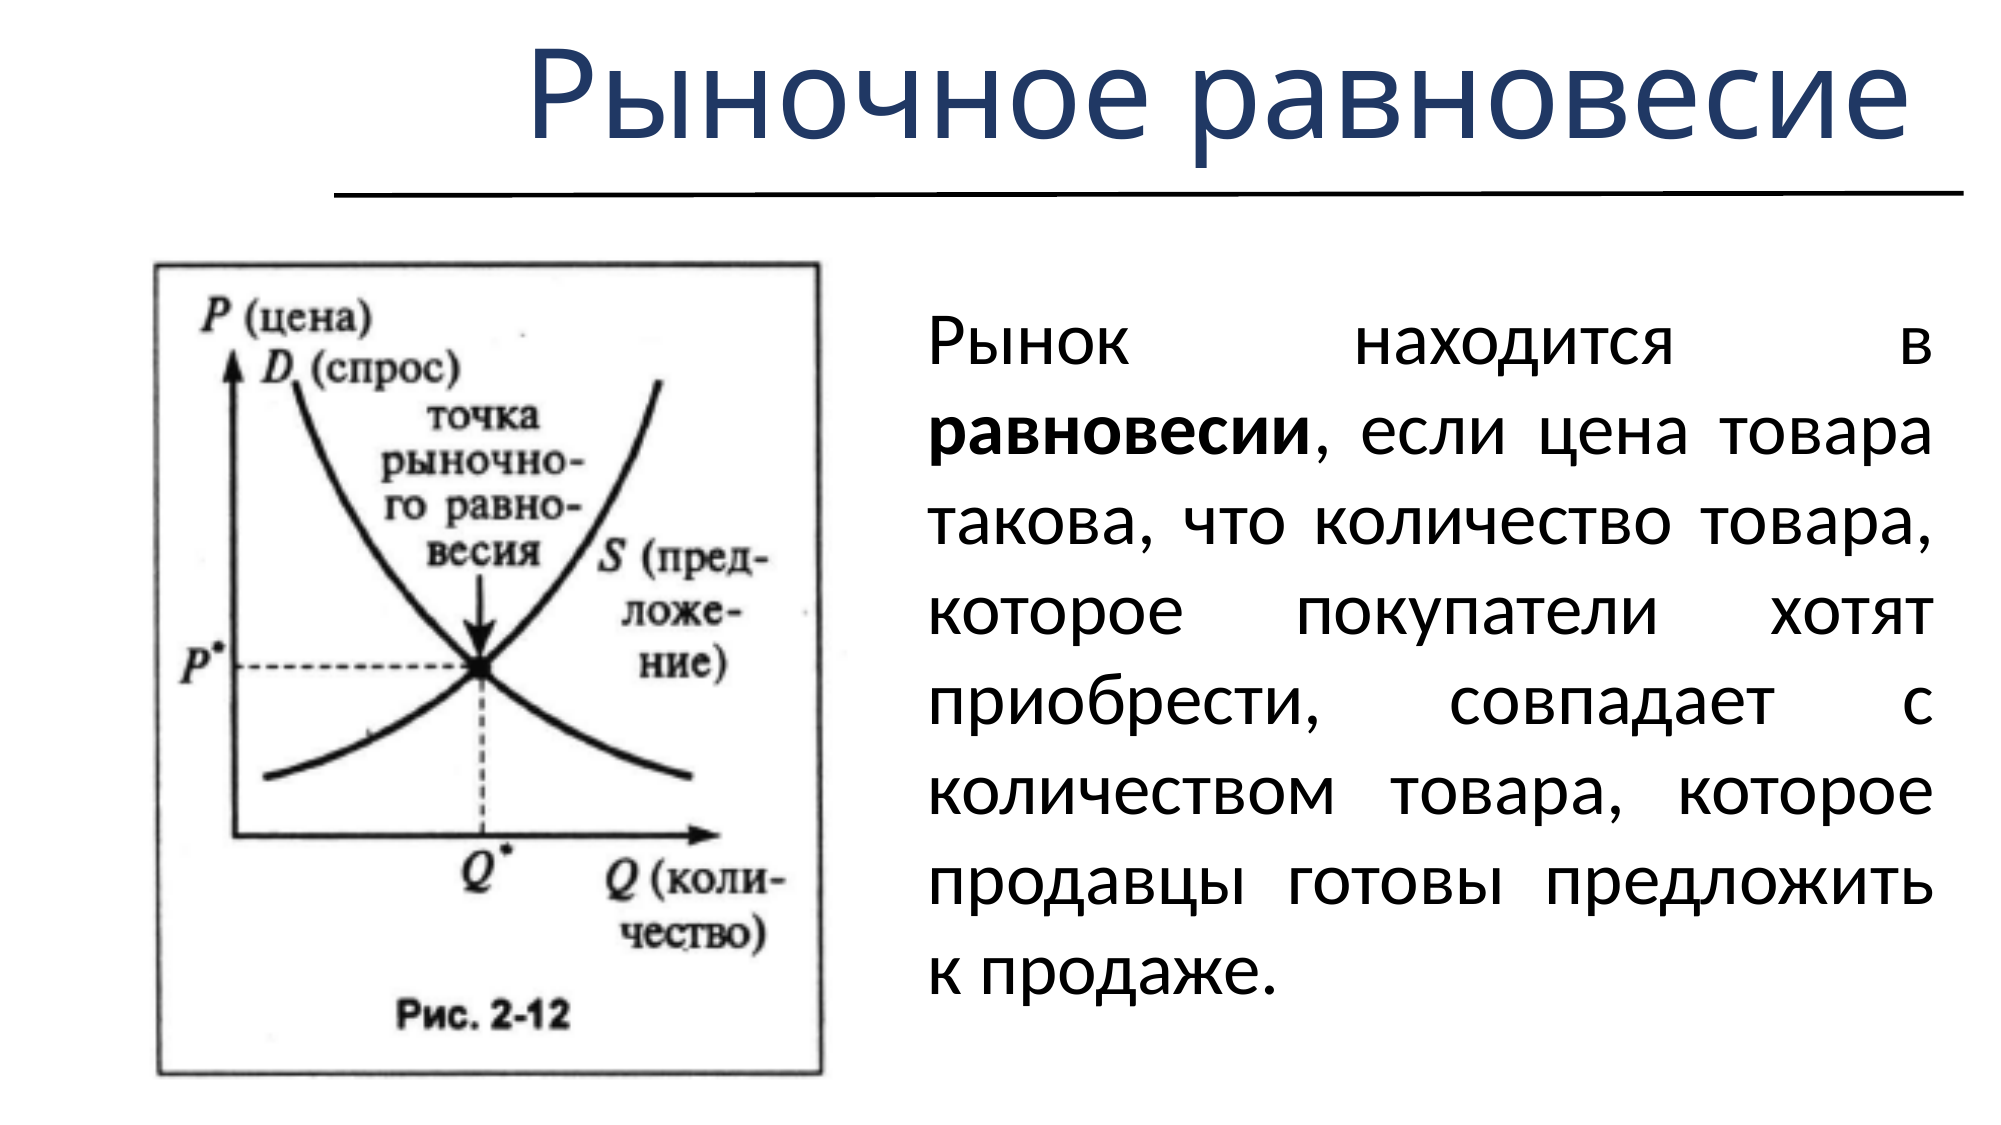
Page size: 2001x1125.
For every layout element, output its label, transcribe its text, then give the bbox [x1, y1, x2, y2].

text_box Рыночное равновесие [443, 0, 1930, 192]
picture [136, 253, 860, 1092]
text_box Рынок находится в равновесии, если цена товара такова, что количество товара, которое покупатели хотят приобрести, совпадает с количеством товара, которое продавцы готовы предложить к продаже. [912, 281, 1950, 1017]
